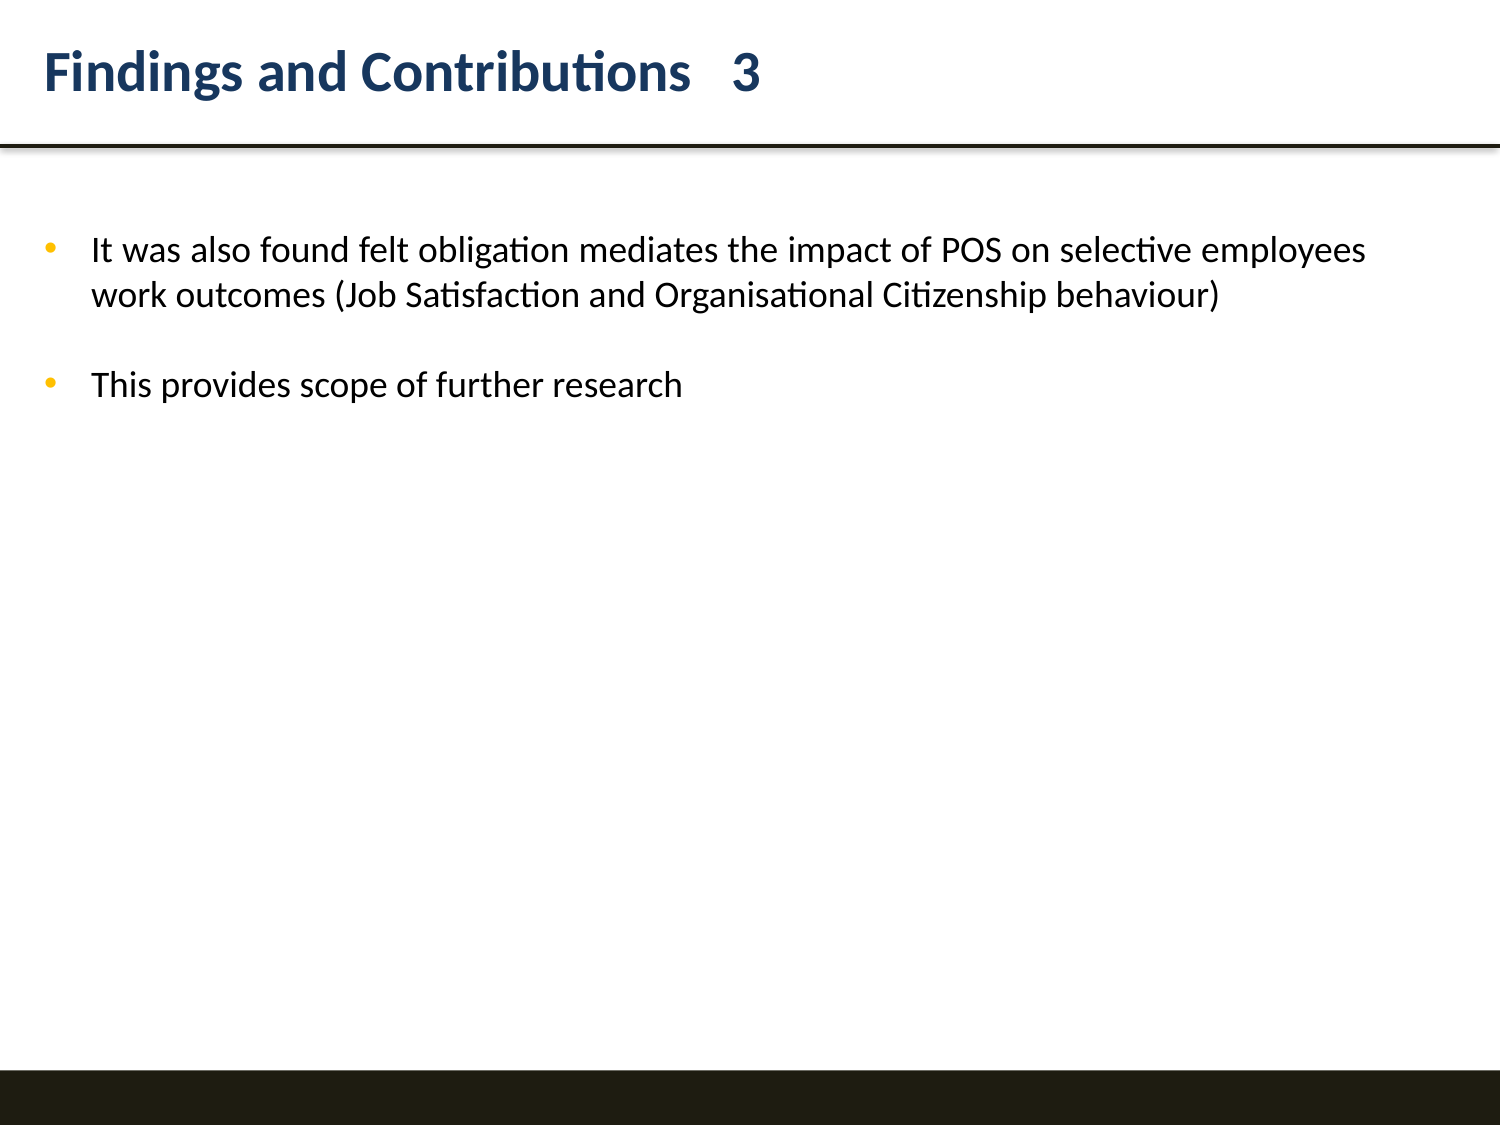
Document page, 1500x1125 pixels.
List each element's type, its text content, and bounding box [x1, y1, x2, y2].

text_box It was also found felt obligation mediates the impact of POS on selective employees work outcomes (Job Satisfaction and Organisational Citizenship behaviour) This provides scope of further research [29, 172, 1383, 503]
text_box [0, 1068, 1500, 1125]
text_box Findings and Contributions 3 [29, 26, 1410, 111]
